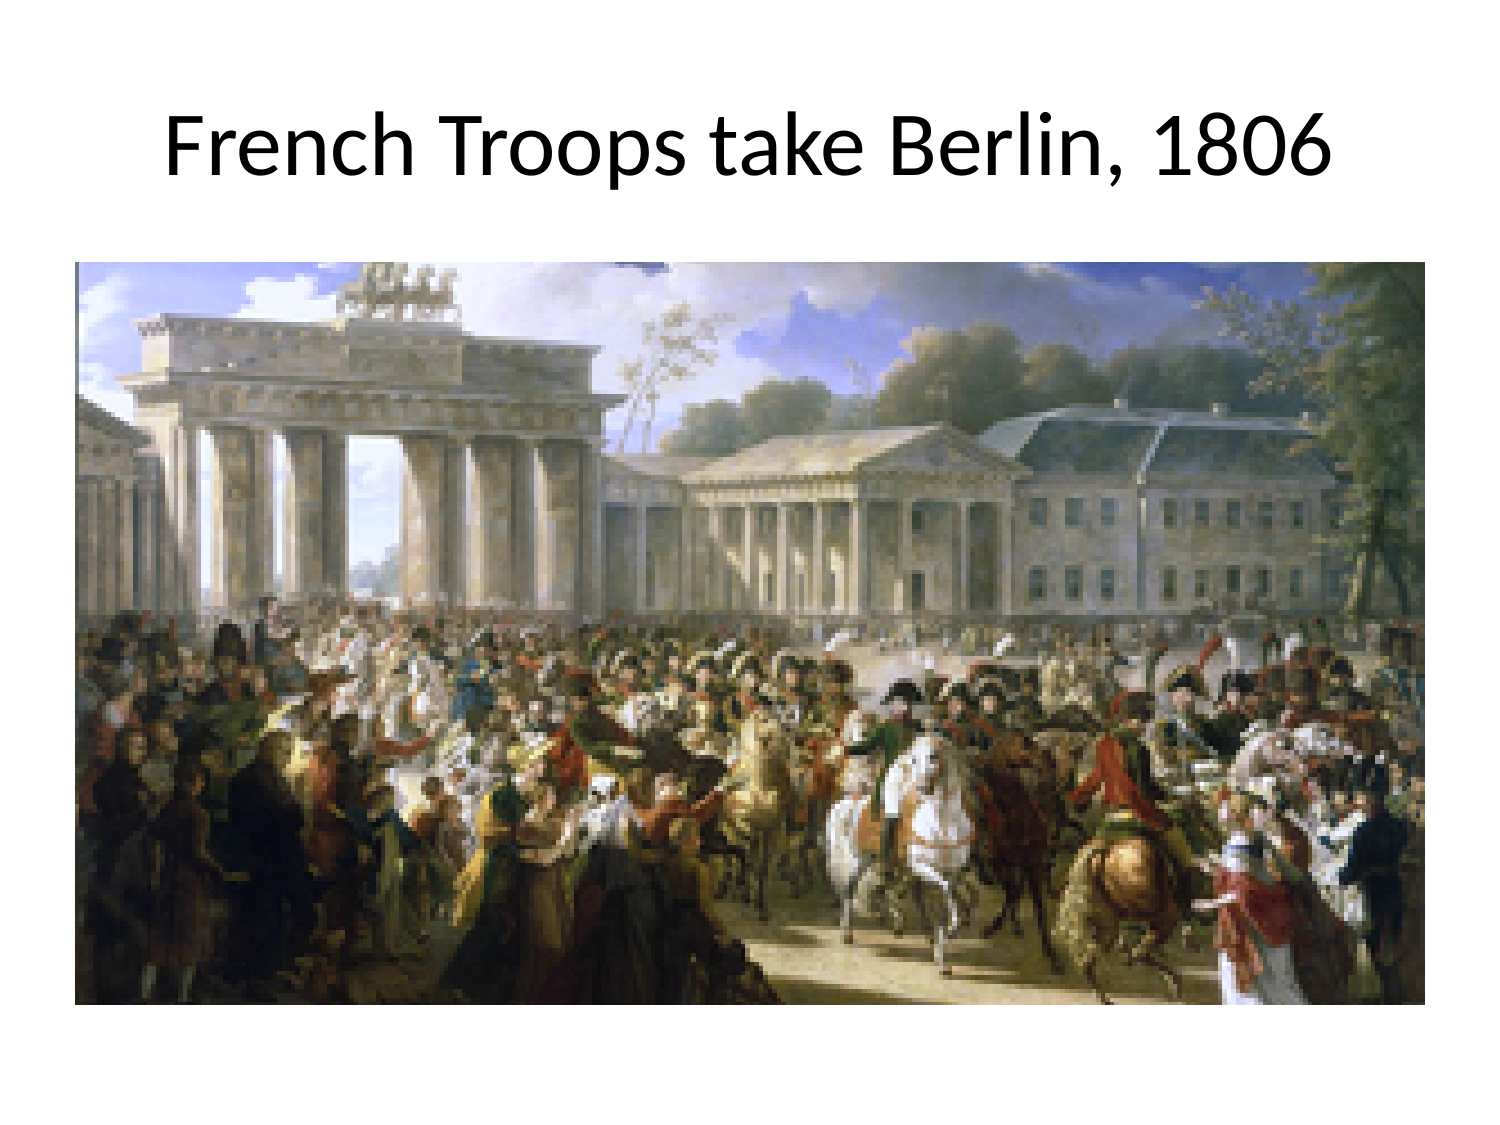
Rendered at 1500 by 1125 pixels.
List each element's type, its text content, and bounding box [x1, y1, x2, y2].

title French Troops take Berlin, 1806 [75, 45, 1425, 233]
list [74, 262, 1426, 1006]
